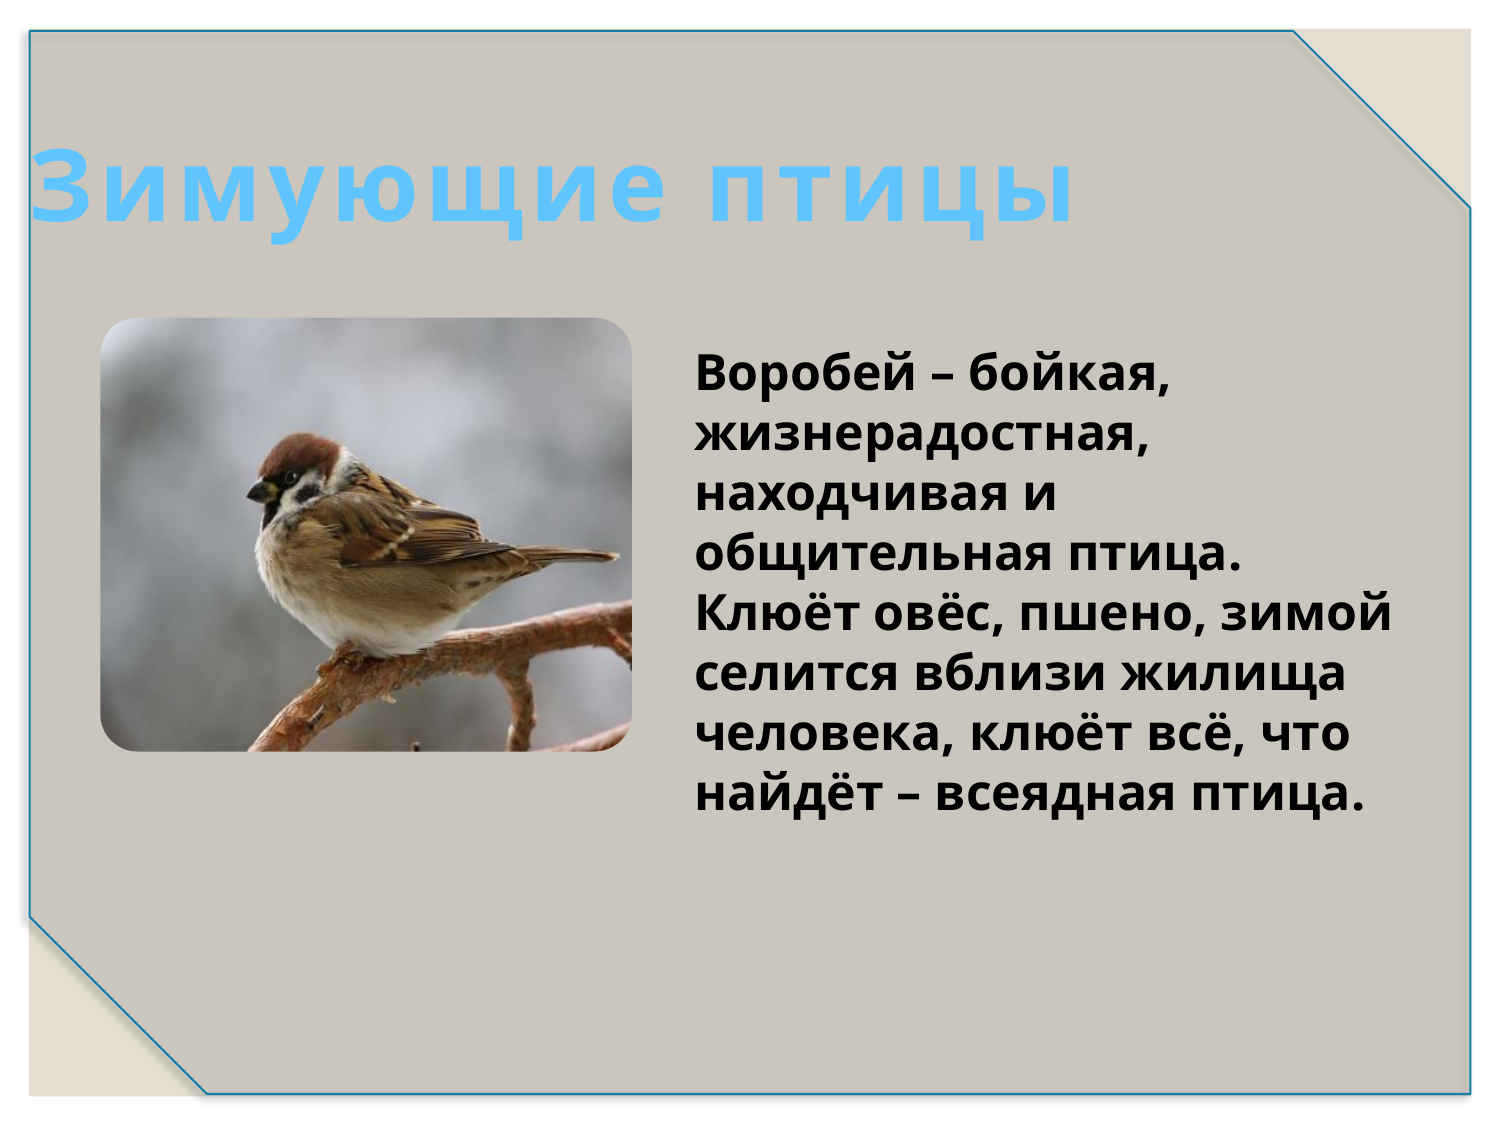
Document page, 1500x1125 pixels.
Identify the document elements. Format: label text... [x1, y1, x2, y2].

text_box Зимующие птицы [14, 113, 1094, 249]
text_box [28, 29, 1472, 1096]
text_box Воробей – бойкая, жизнерадостная, находчивая и общительная птица. Клюёт овёс, пшено, зимой селится вблизи жилища человека, клюёт всё, что найдёт – всеядная птица. [679, 332, 1423, 828]
picture [100, 317, 632, 752]
